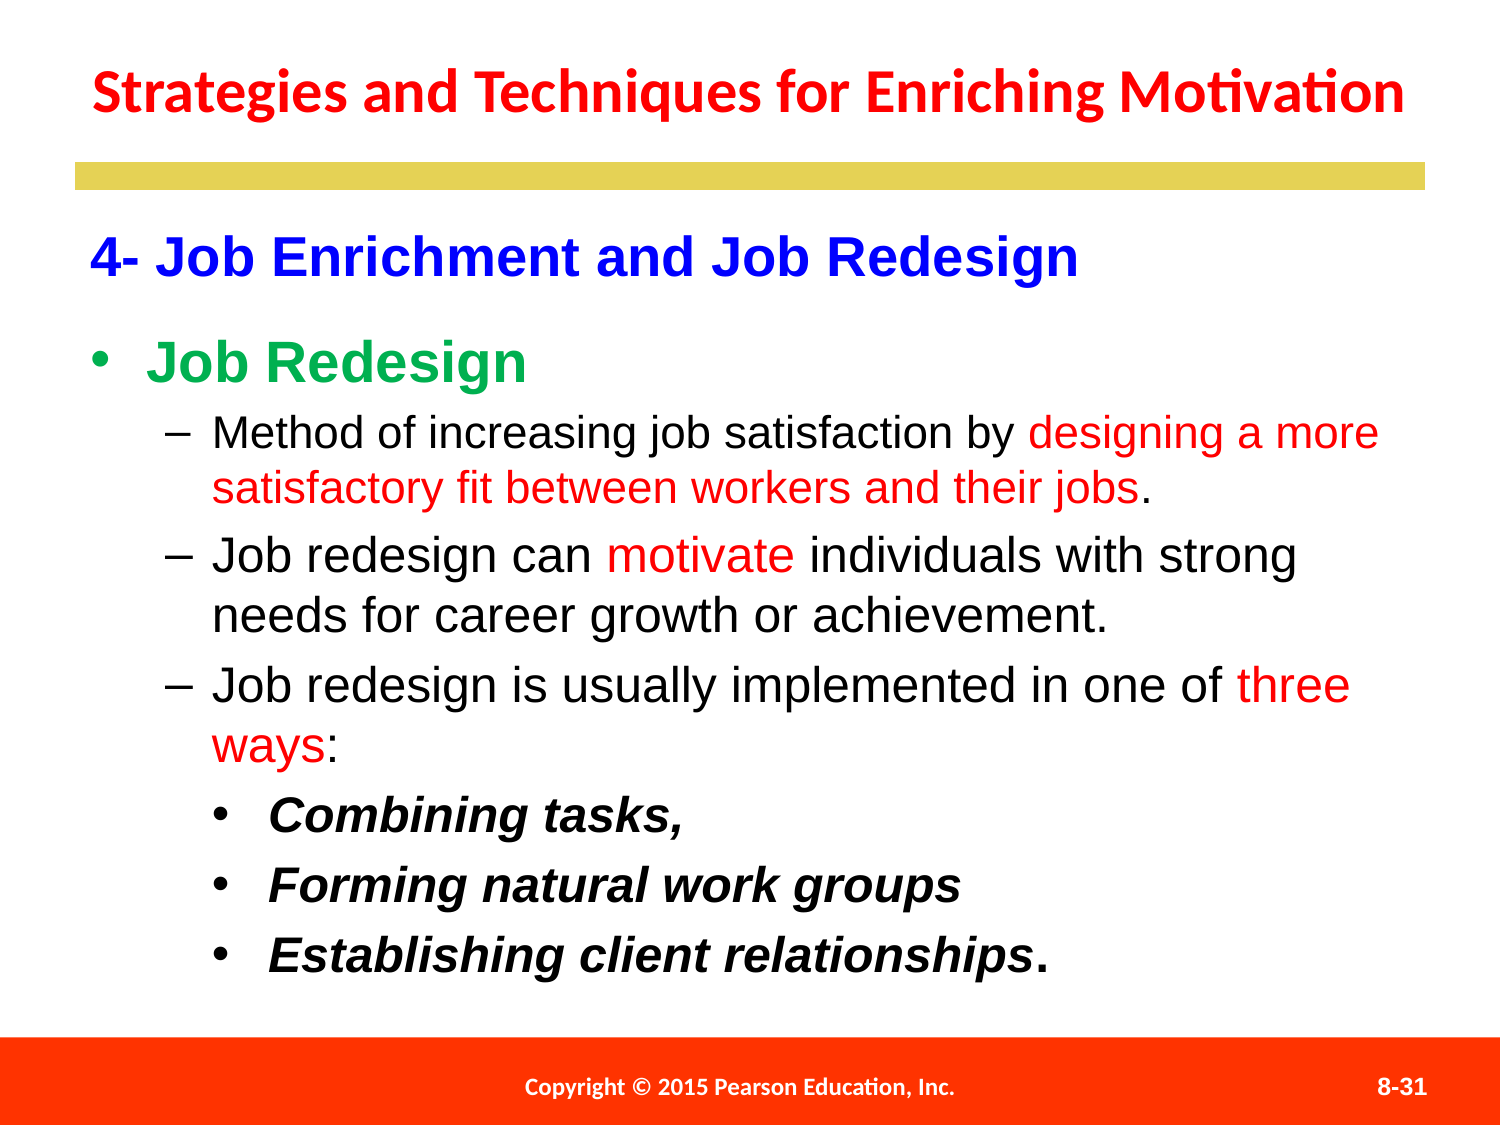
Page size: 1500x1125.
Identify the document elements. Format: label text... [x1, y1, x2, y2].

picture [75, 162, 1425, 190]
text_box Strategies and Techniques for Enriching Motivation [74, 24, 1425, 150]
list 4- Job Enrichment and Job Redesign Job Redesign Method of increasing job satisfaction by designing a more satisfactory fit between workers and their jobs. Job redesign can motivate individuals with strong needs for career growth or achievement. Job redesign is usually implemented in one of three ways: Combining tasks, Forming natural work groups Establishing client relationships. [74, 212, 1426, 1018]
